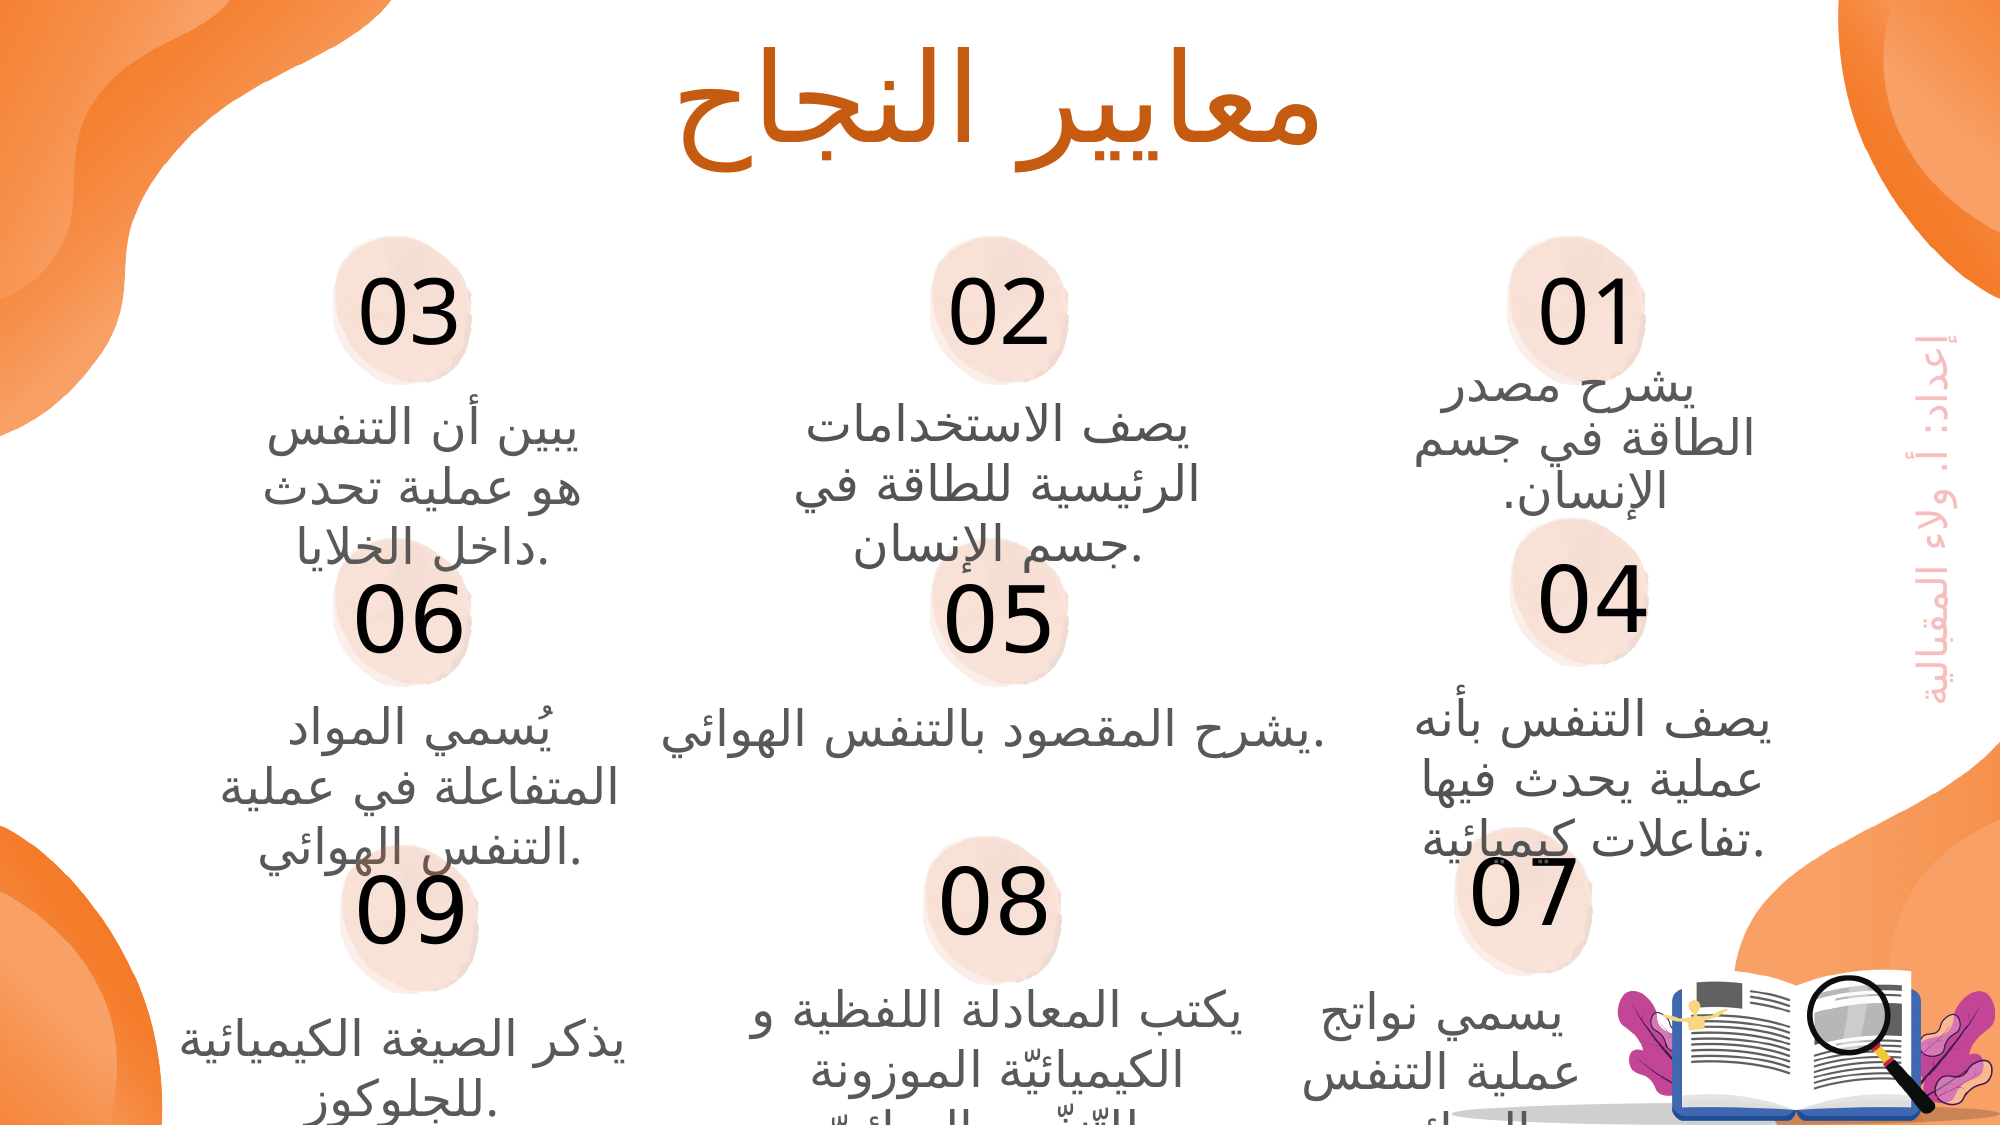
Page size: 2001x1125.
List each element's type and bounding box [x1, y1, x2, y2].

text_box [1471, 504, 1716, 691]
text_box [1404, 813, 1648, 1000]
text_box [873, 822, 1117, 1009]
picture [0, 0, 2000, 1125]
text_box [289, 831, 534, 1018]
